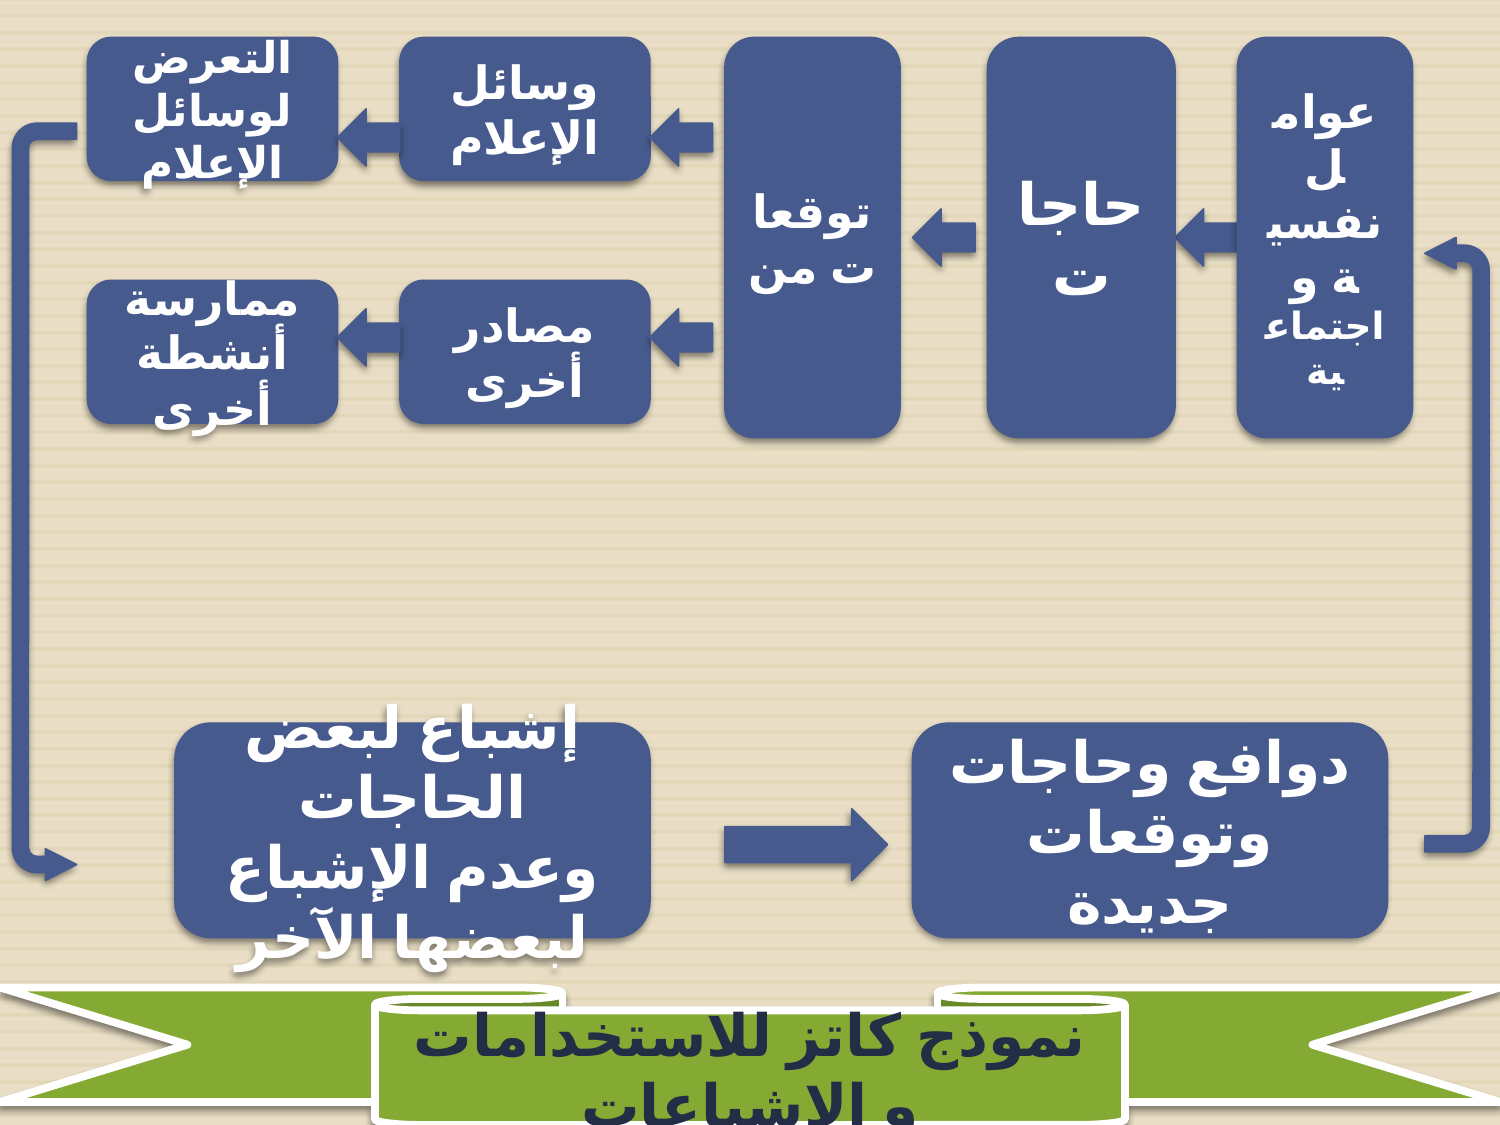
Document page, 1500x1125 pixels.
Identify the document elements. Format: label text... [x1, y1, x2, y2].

text_box نموذج كاتز للاستخدامات و الاشباعات [0, 983, 1500, 1125]
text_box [12, 37, 1490, 938]
